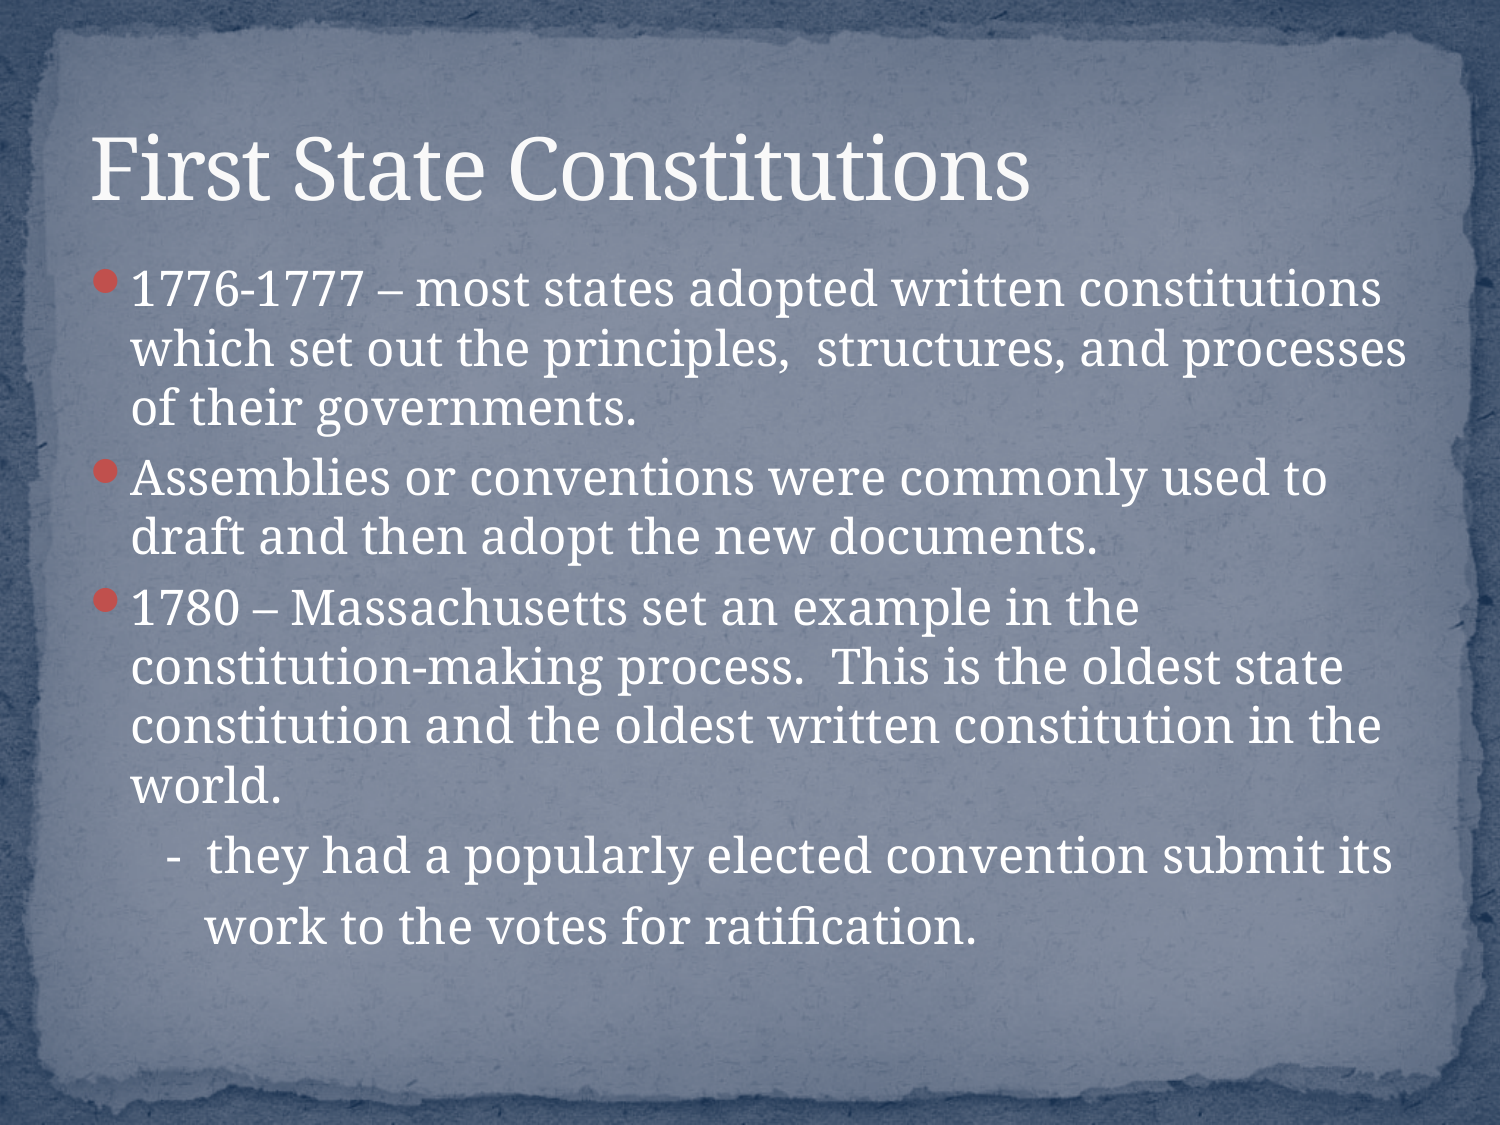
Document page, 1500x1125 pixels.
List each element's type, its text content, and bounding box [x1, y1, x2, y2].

list 1776-1777 – most states adopted written constitutions which set out the principles, structures, and processes of their governments. Assemblies or conventions were commonly used to draft and then adopt the new documents. 1780 – Massachusetts set an example in the constitution-making process. This is the oldest state constitution and the oldest written constitution in the world. - they had a popularly elected convention submit its work to the votes for ratification. [75, 249, 1425, 1000]
title First State Constitutions [74, 24, 1425, 225]
